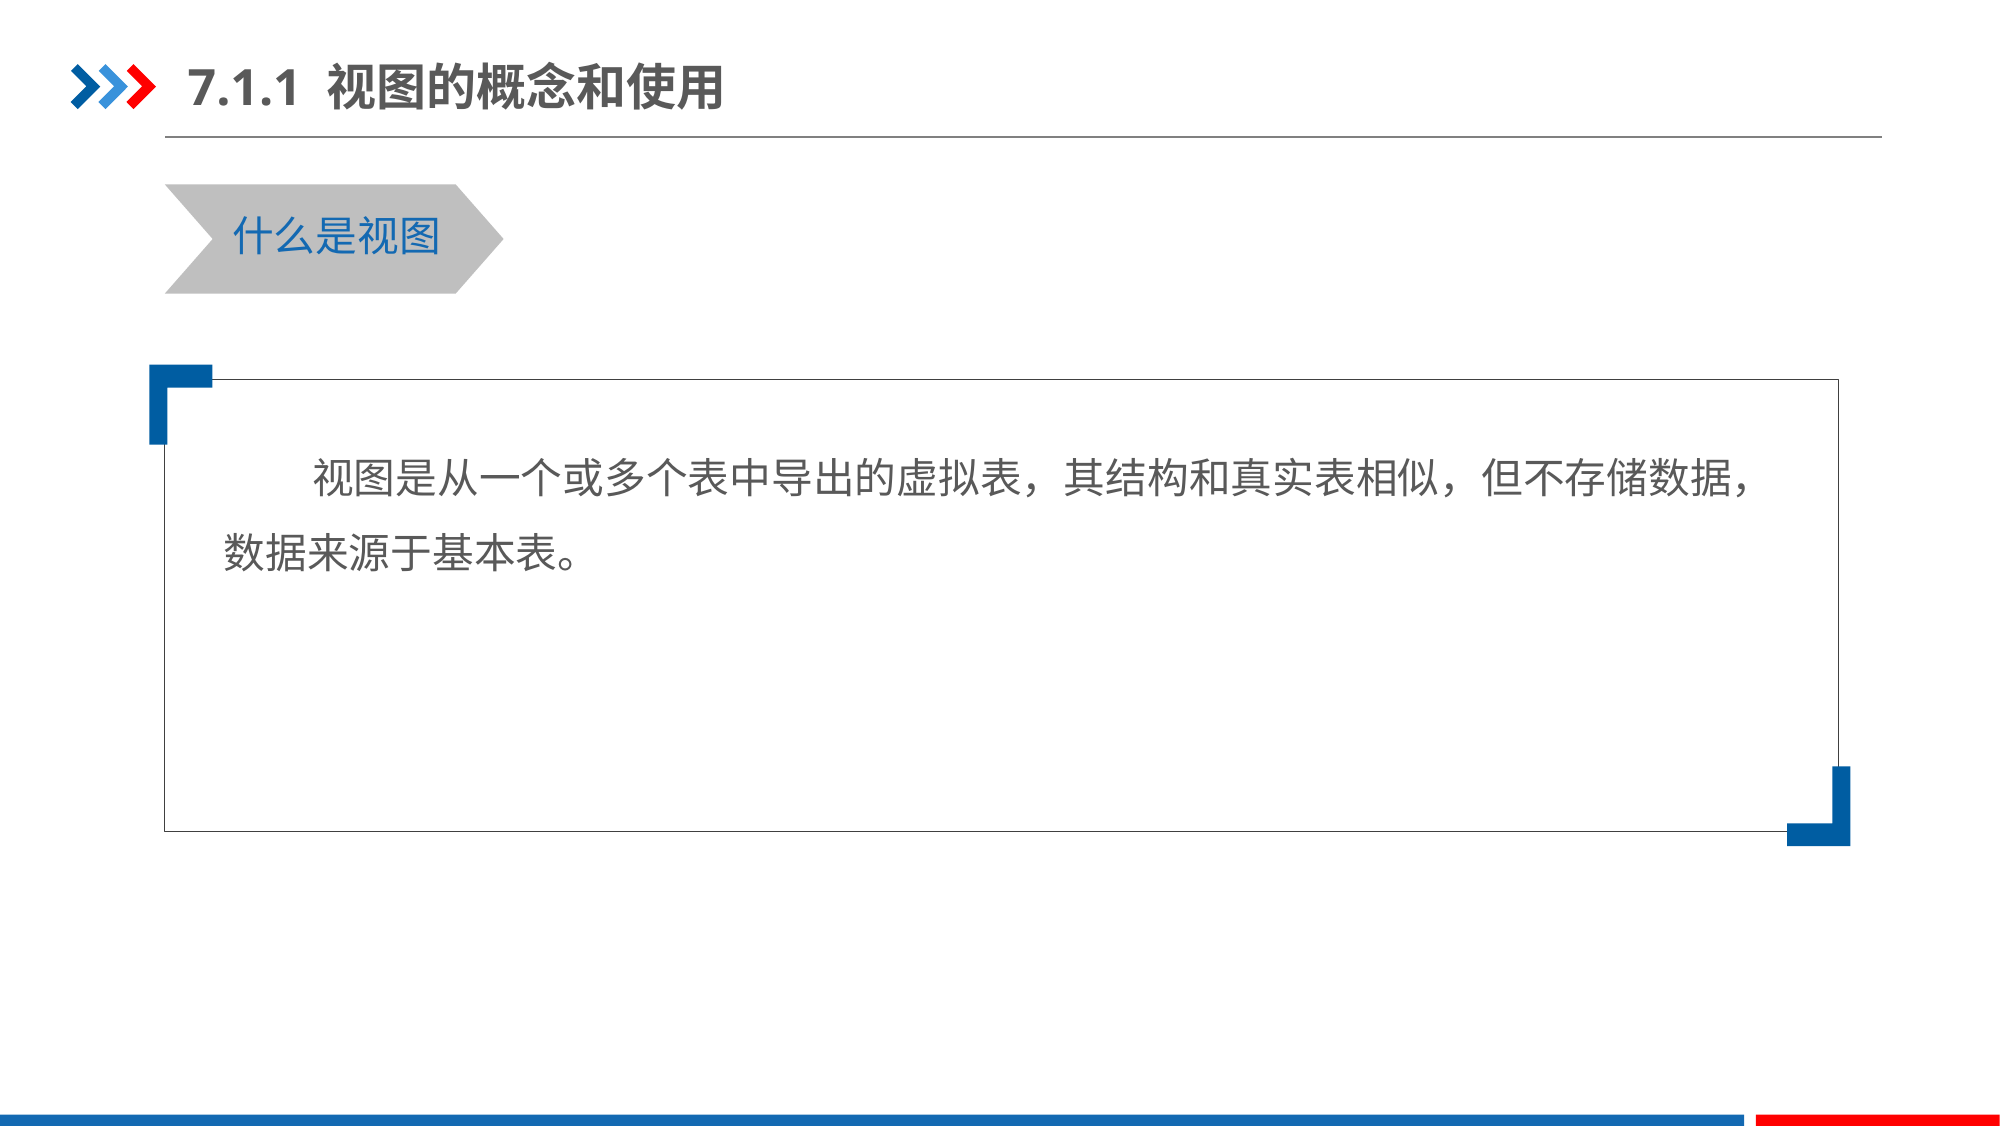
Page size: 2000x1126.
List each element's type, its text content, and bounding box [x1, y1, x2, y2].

text_box 什么是视图 [217, 202, 456, 267]
text_box [163, 378, 1840, 834]
text_box [147, 363, 215, 447]
text_box [164, 184, 504, 294]
text_box 7.1.1 视图的概念和使用 [187, 43, 827, 127]
text_box [1785, 764, 1852, 848]
